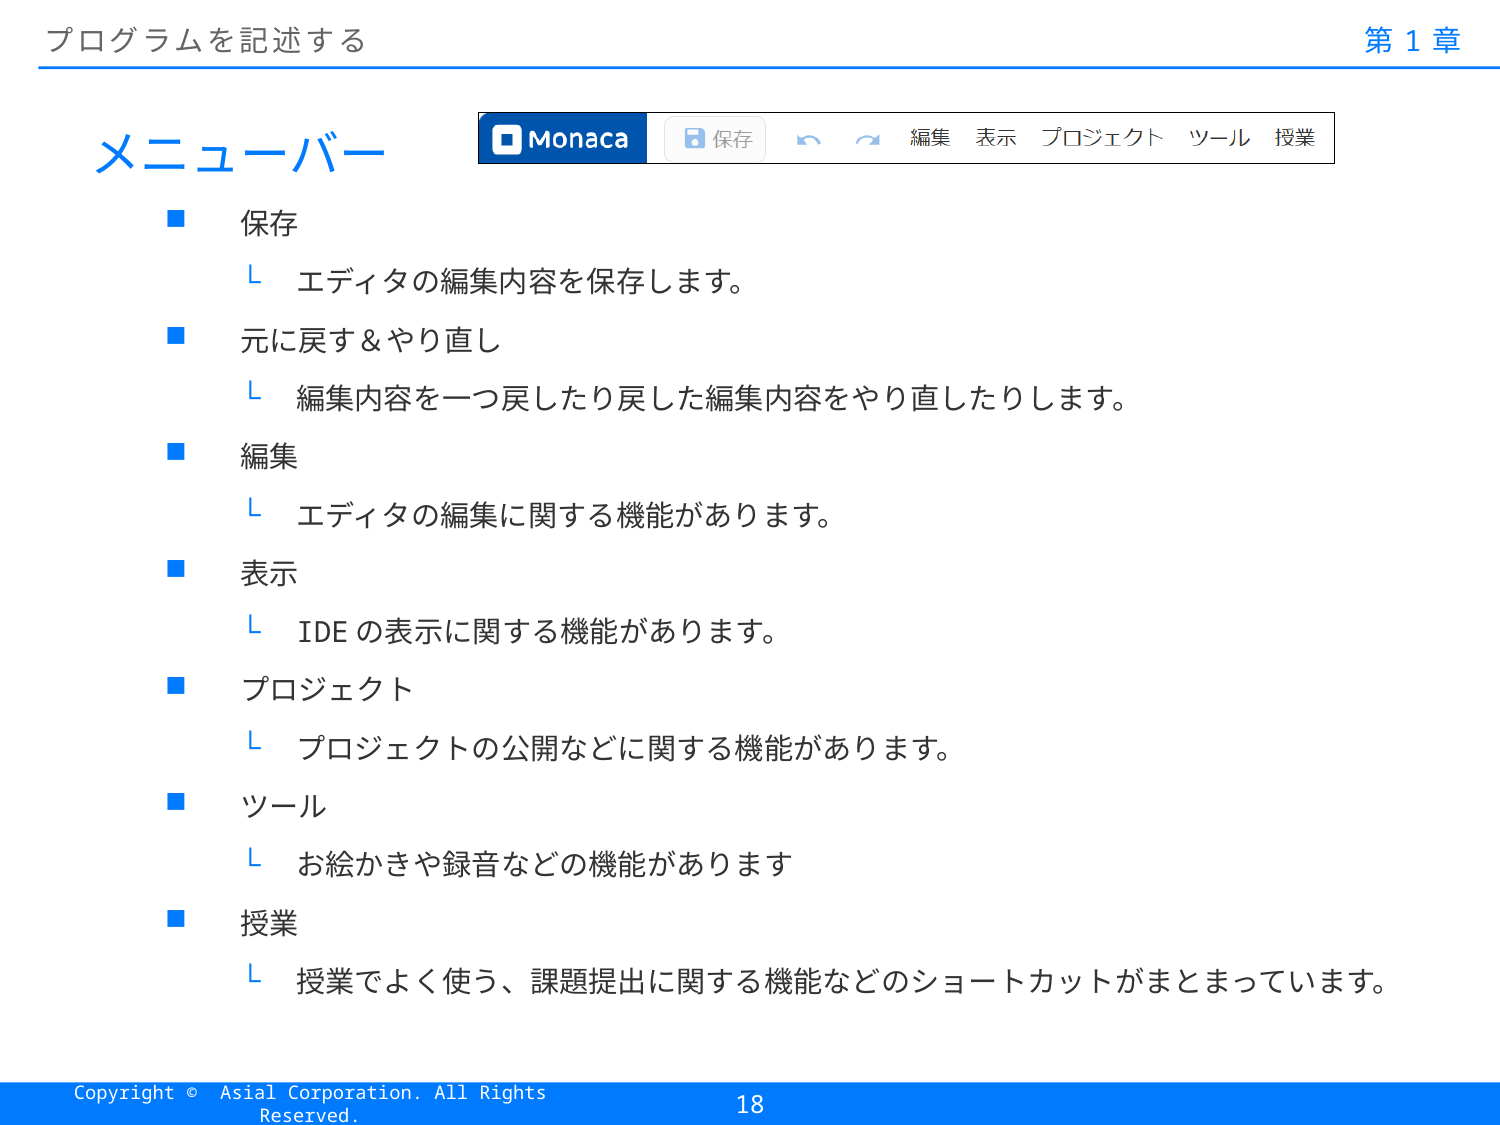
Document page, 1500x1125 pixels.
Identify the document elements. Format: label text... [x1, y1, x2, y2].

slide_number 18 [581, 1075, 919, 1125]
picture [477, 111, 1335, 164]
title プログラムを記述する [29, 7, 702, 72]
list 第1章 [702, 7, 1477, 72]
list メニューバー 保存 エディタの編集内容を保存します。 元に戻す＆やり直し 編集内容を一つ戻したり戻した編集内容をやり直したりします。 編集 エディタの編集に関する機能があります。 表示 IDEの表示に関する機能があります。 プロジェクト プロジェクトの公開などに関する機能があります。 ツール お絵かきや録音などの機能があります 授業 授業でよく使う、課題提出に関する機能などのショートカットがまとまっています。 [75, 84, 1425, 988]
